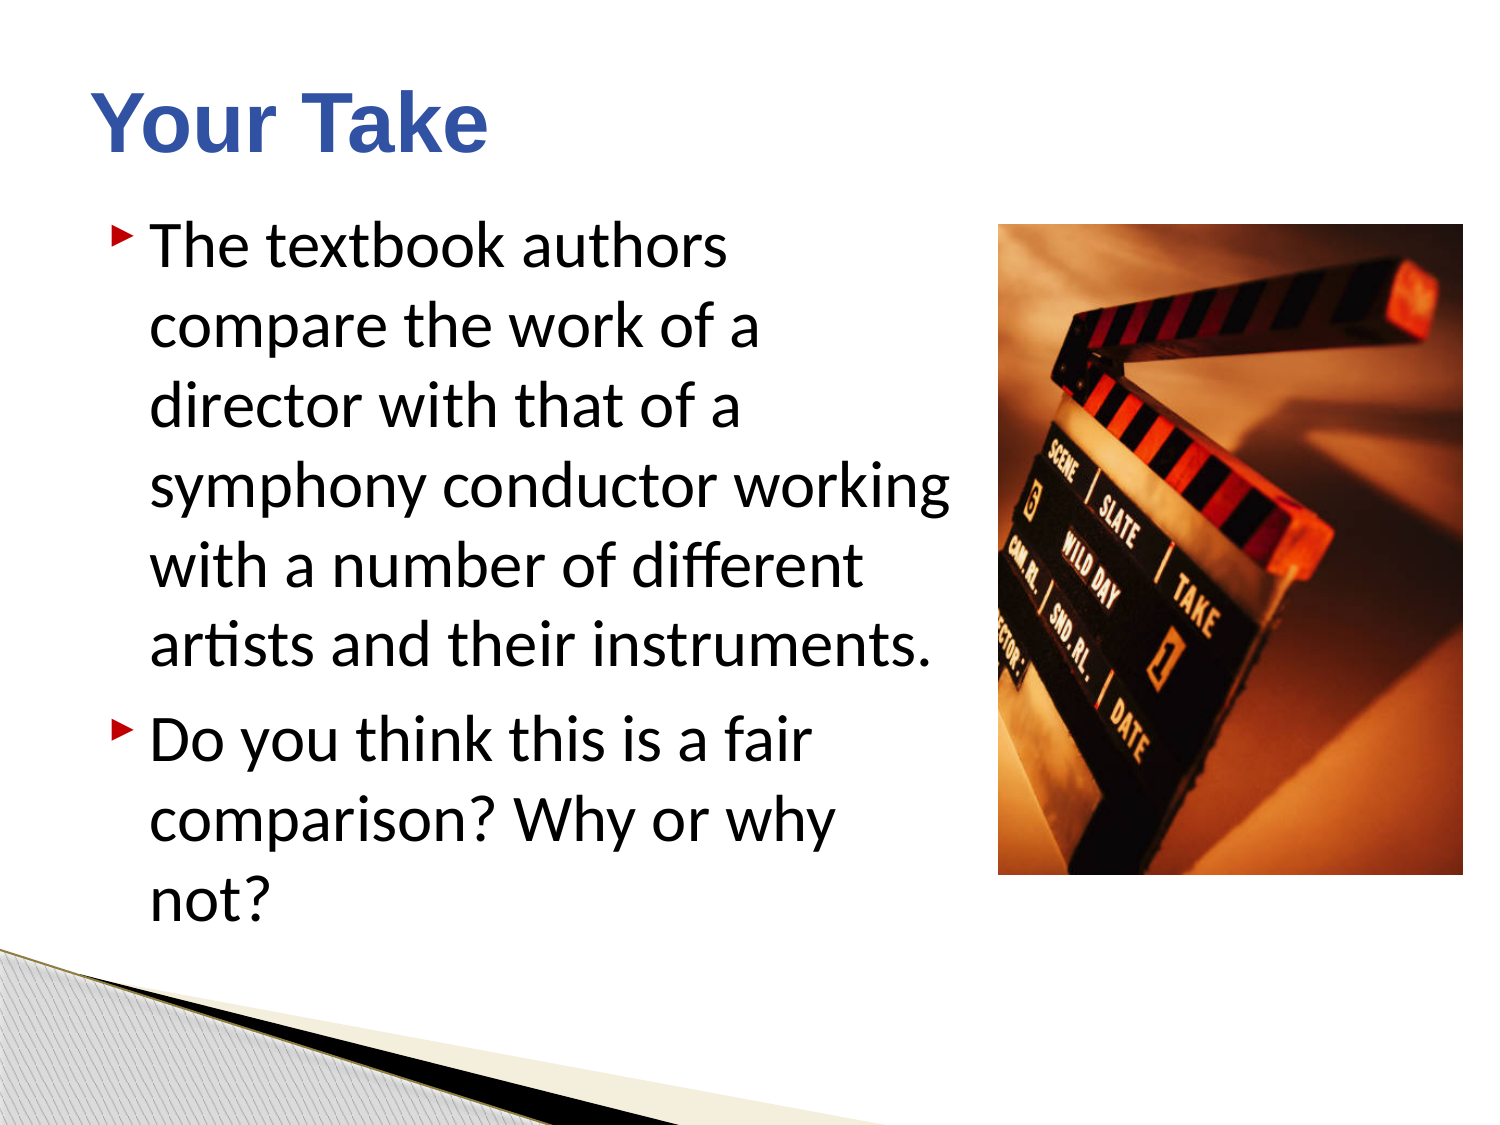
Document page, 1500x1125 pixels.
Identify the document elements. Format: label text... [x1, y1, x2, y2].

title Your Take [75, 24, 1425, 213]
list The textbook authors compare the work of a director with that of a symphony conductor working with a number of different artists and their instruments. Do you think this is a fair comparison? Why or why not? [74, 192, 976, 976]
picture [998, 224, 1463, 876]
